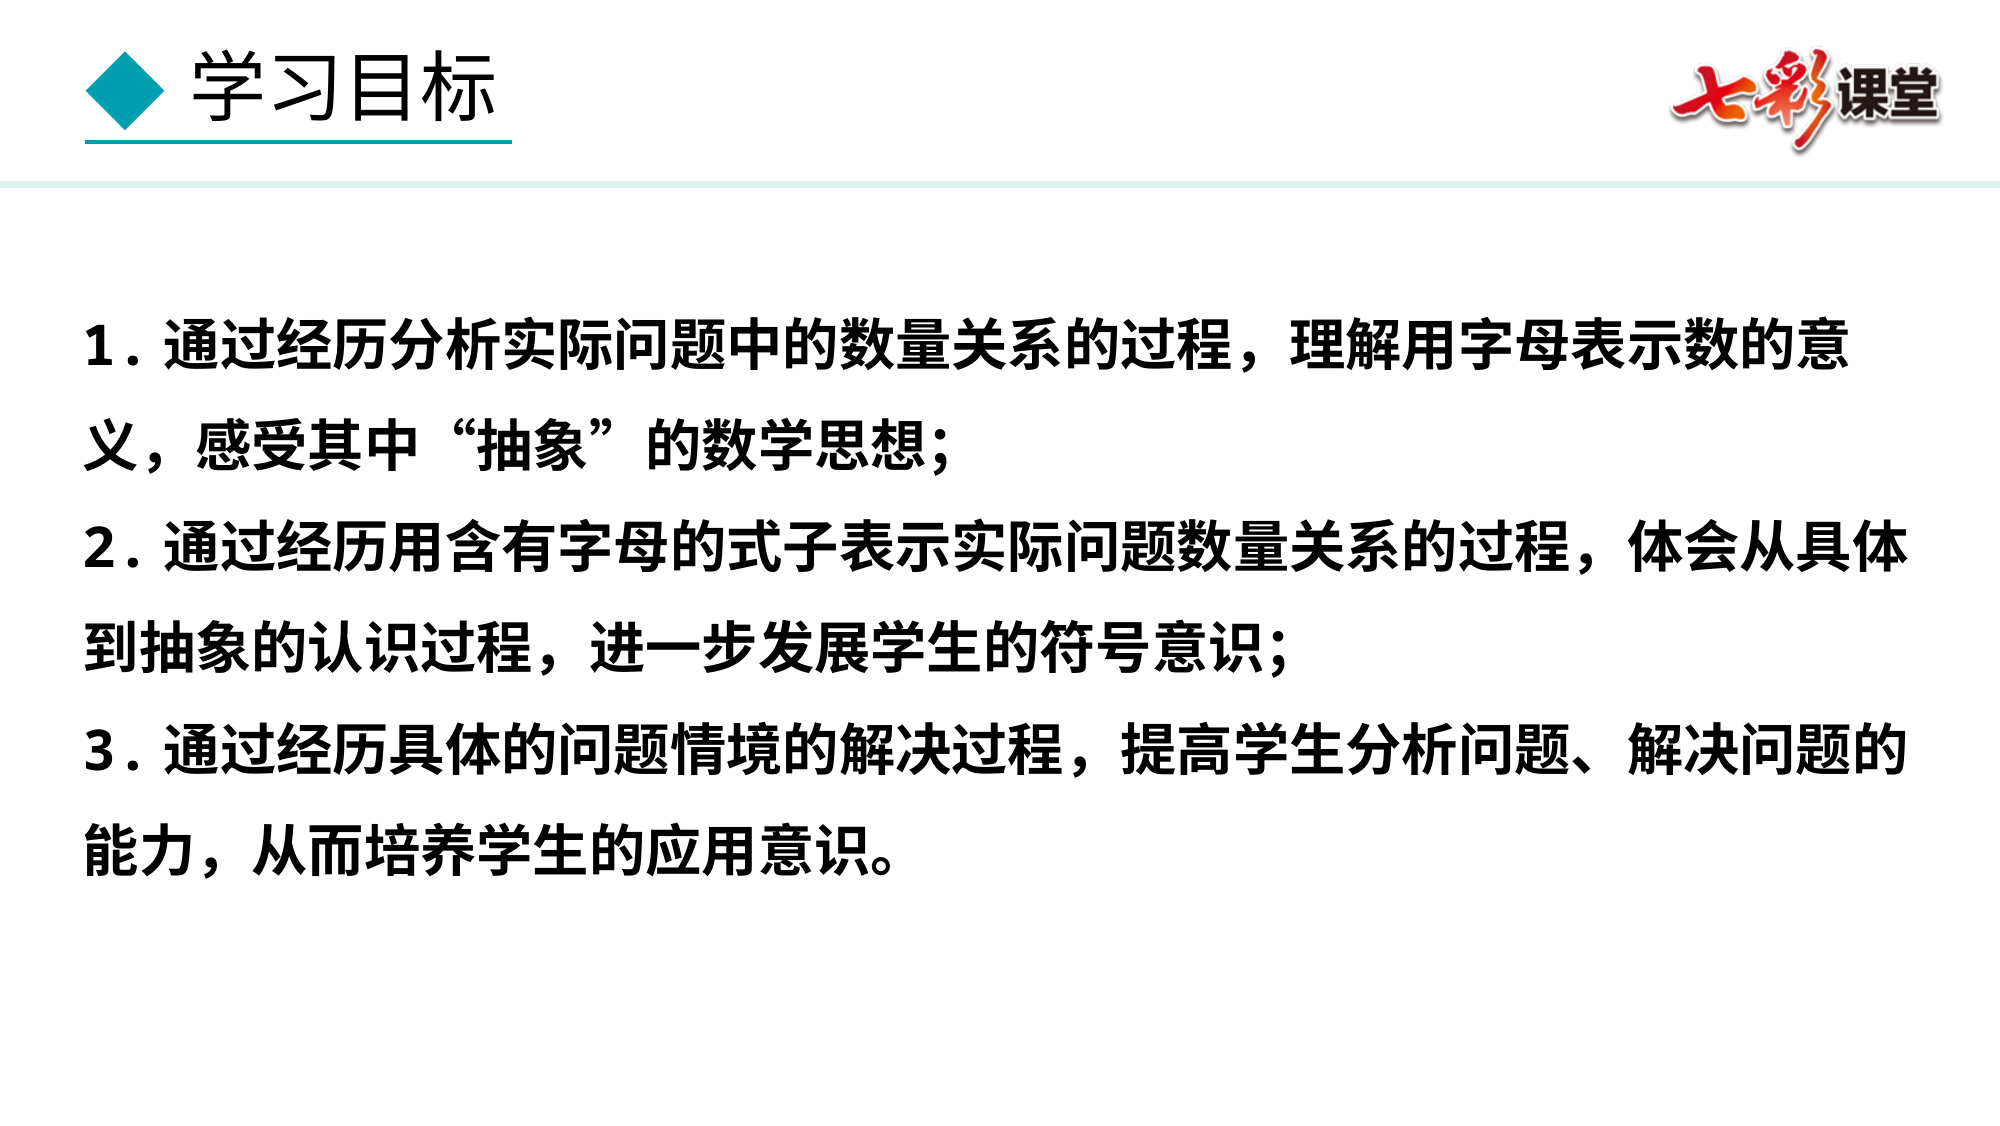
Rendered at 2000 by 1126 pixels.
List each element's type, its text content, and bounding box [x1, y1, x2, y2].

picture [1666, 42, 1948, 157]
text_box 1.通过经历分析实际问题中的数量关系的过程，理解用字母表示数的意义，感受其中“抽象”的数学思想； 2.通过经历用含有字母的式子表示实际问题数量关系的过程，体会从具体到抽象的认识过程，进一步发展学生的符号意识； 3.通过经历具体的问题情境的解决过程，提高学生分析问题、解决问题的能力，从而培养学生的应用意识。 [62, 265, 1976, 893]
